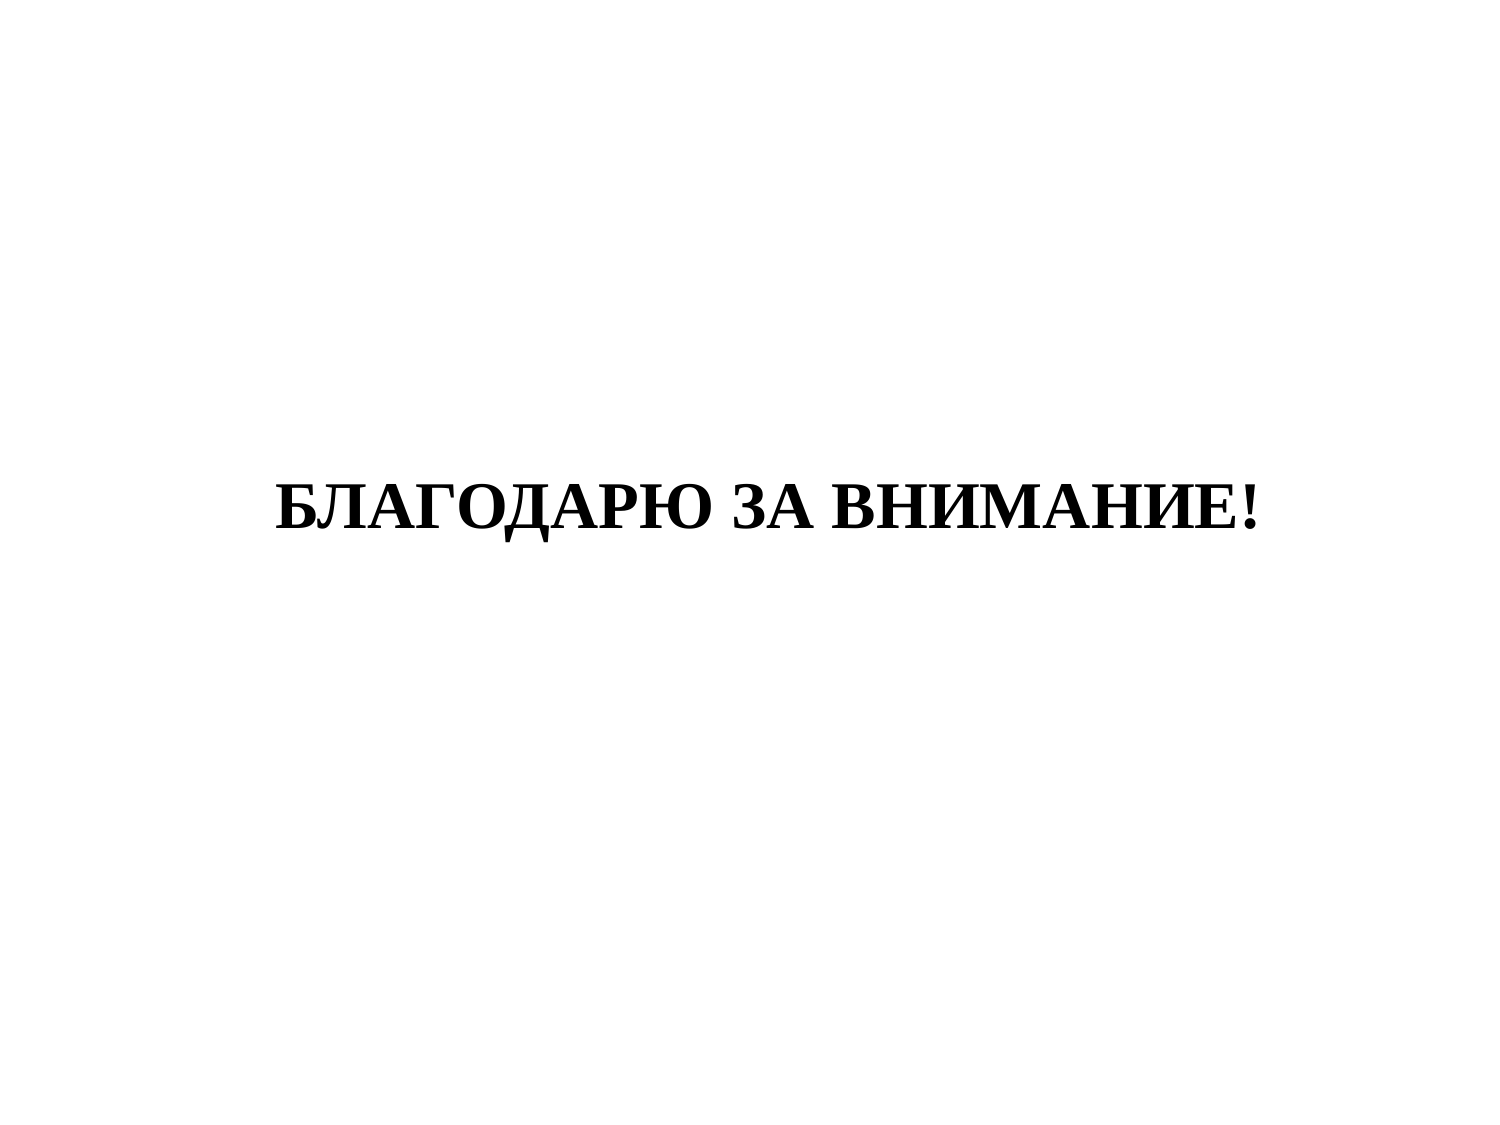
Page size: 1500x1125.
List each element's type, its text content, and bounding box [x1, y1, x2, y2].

text_box БЛАГОДАРЮ ЗА ВНИМАНИЕ! [260, 454, 1278, 550]
